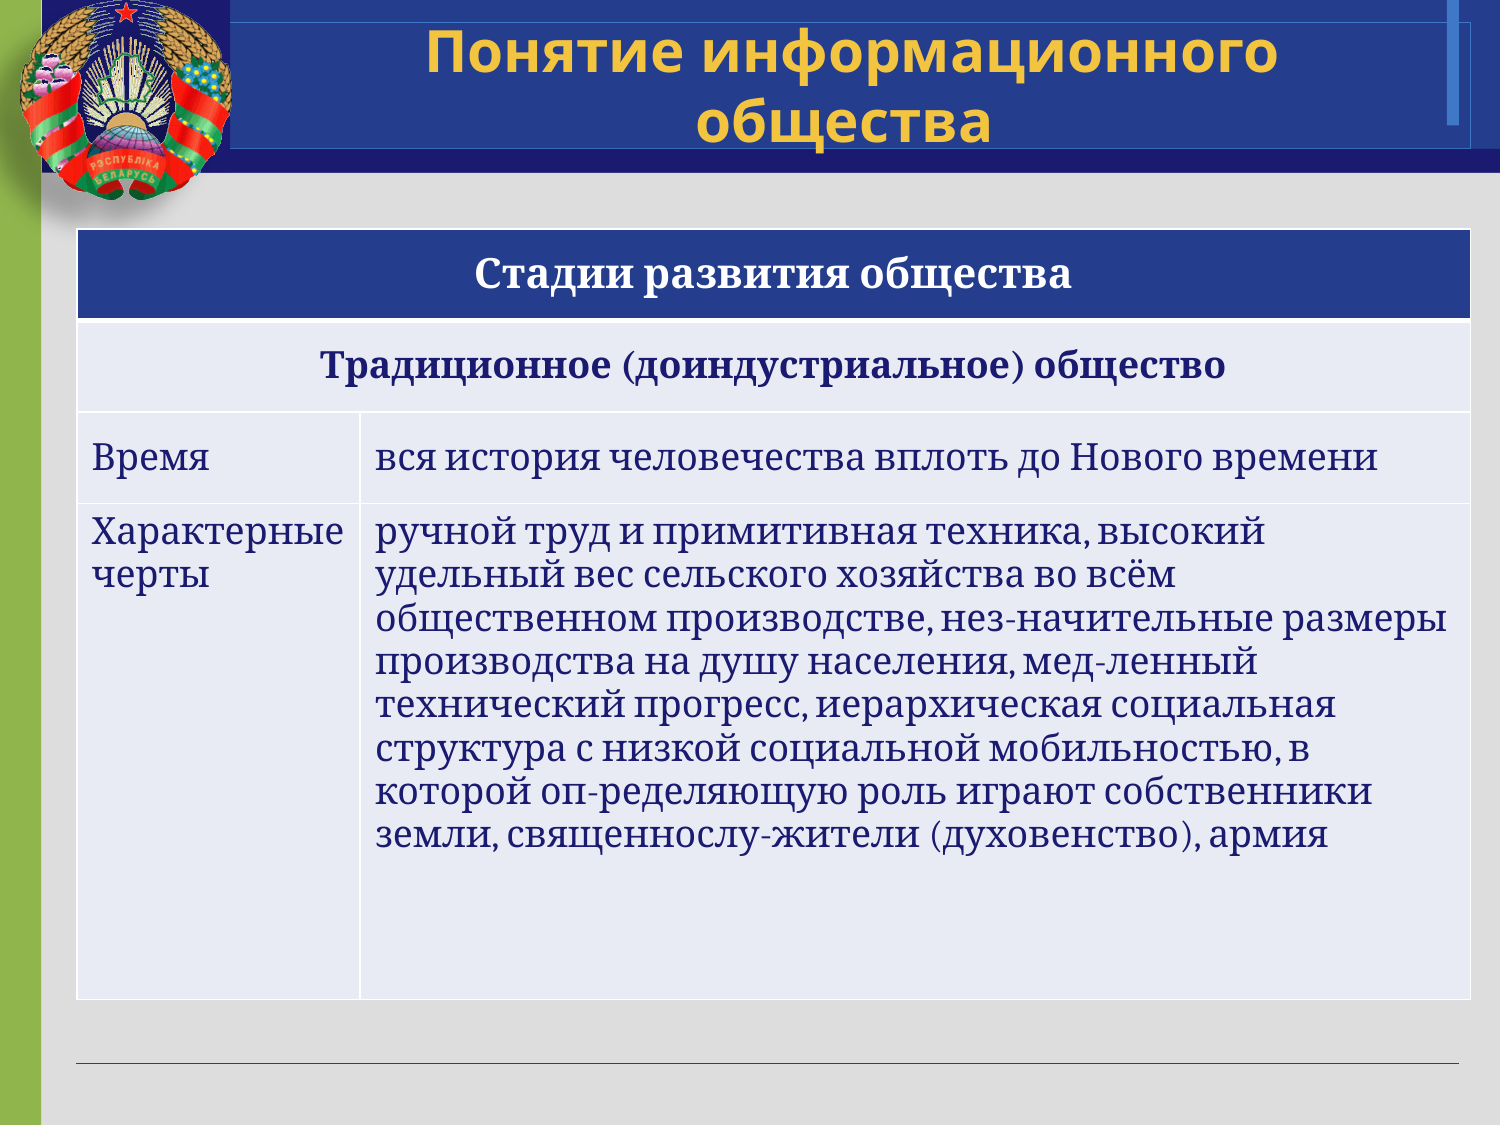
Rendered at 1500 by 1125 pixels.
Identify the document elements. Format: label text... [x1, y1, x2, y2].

title Понятие информационного общества [241, 38, 1448, 131]
table_cell ручной труд и примитивная техника, высокий удельный вес сельского хозяйства во всём общественном производстве, нез-начительные размеры производства на душу населения, мед-ленный технический прогресс, иерархическая социальная структура с низкой социальной мобильностью, в которой оп-ределяющую роль играют собственники земли, священнослу-жители (духовенство), армия [361, 504, 1470, 999]
table_header Стадии развития общества [78, 230, 1470, 318]
table_cell Традиционное (доиндустриальное) общество [78, 323, 1470, 411]
table_cell Время [78, 413, 359, 503]
picture [20, 0, 232, 200]
table_cell Характерные черты [78, 504, 359, 999]
table_cell вся история человечества вплоть до Нового времени [361, 413, 1470, 503]
